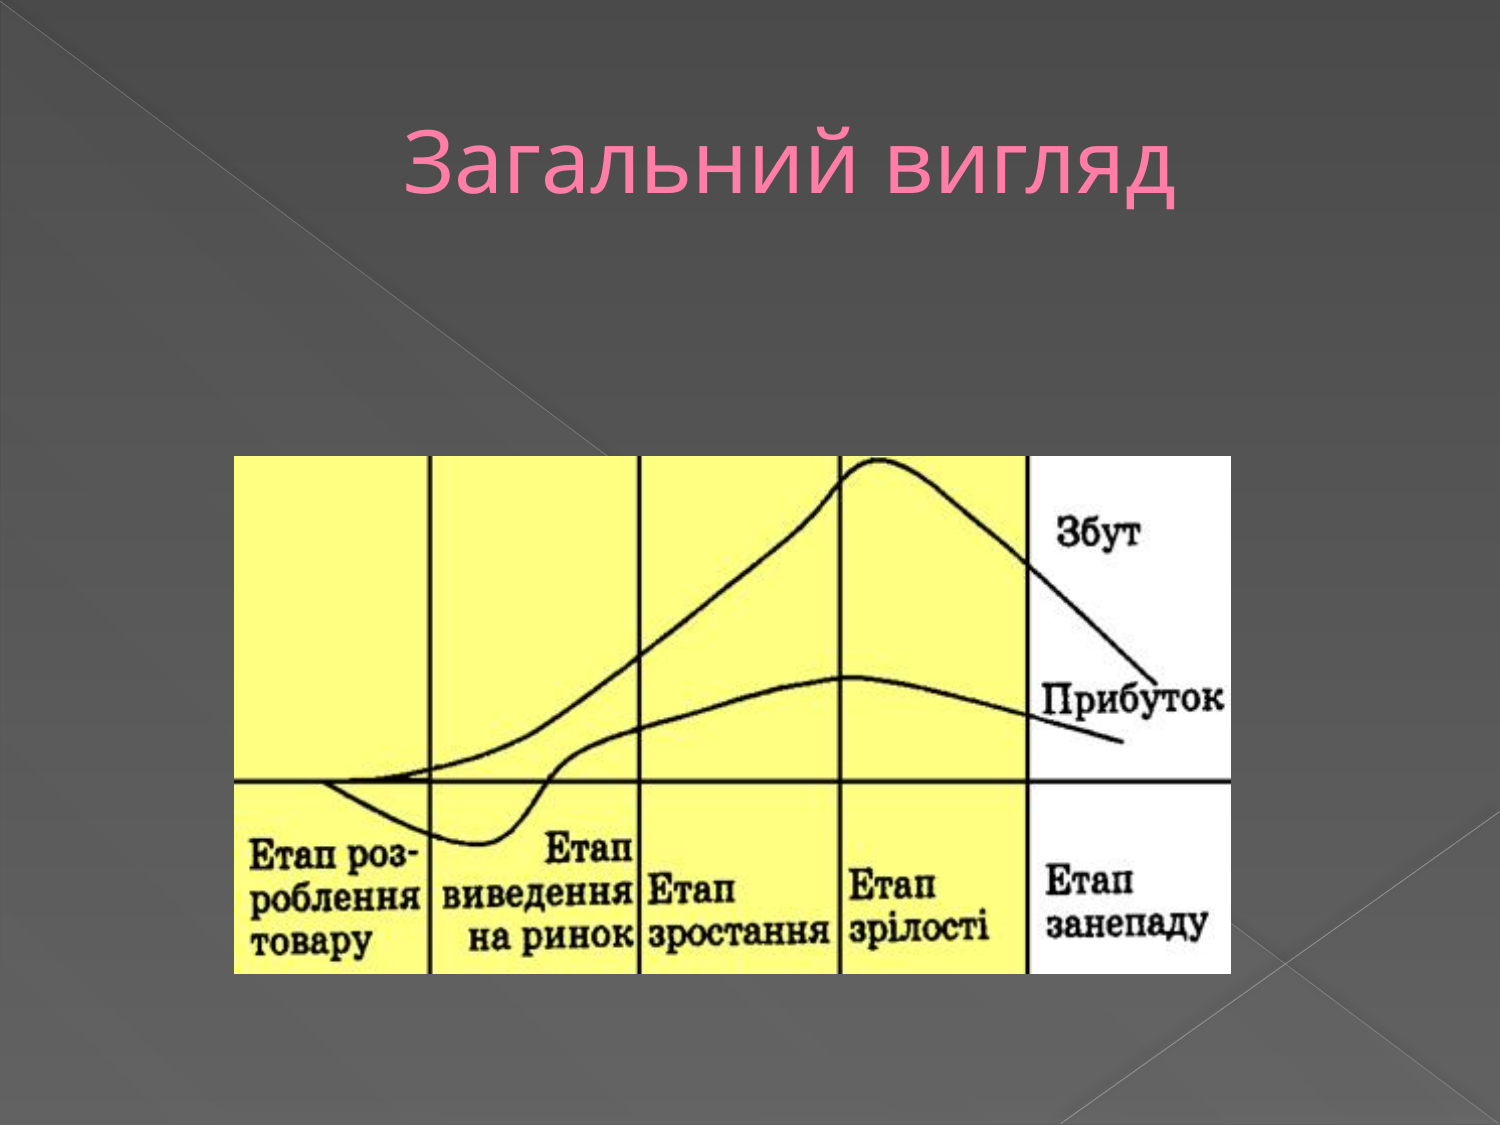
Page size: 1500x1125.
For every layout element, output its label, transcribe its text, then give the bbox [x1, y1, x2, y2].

title Загальний вигляд [75, 43, 1425, 274]
picture [234, 456, 1231, 974]
